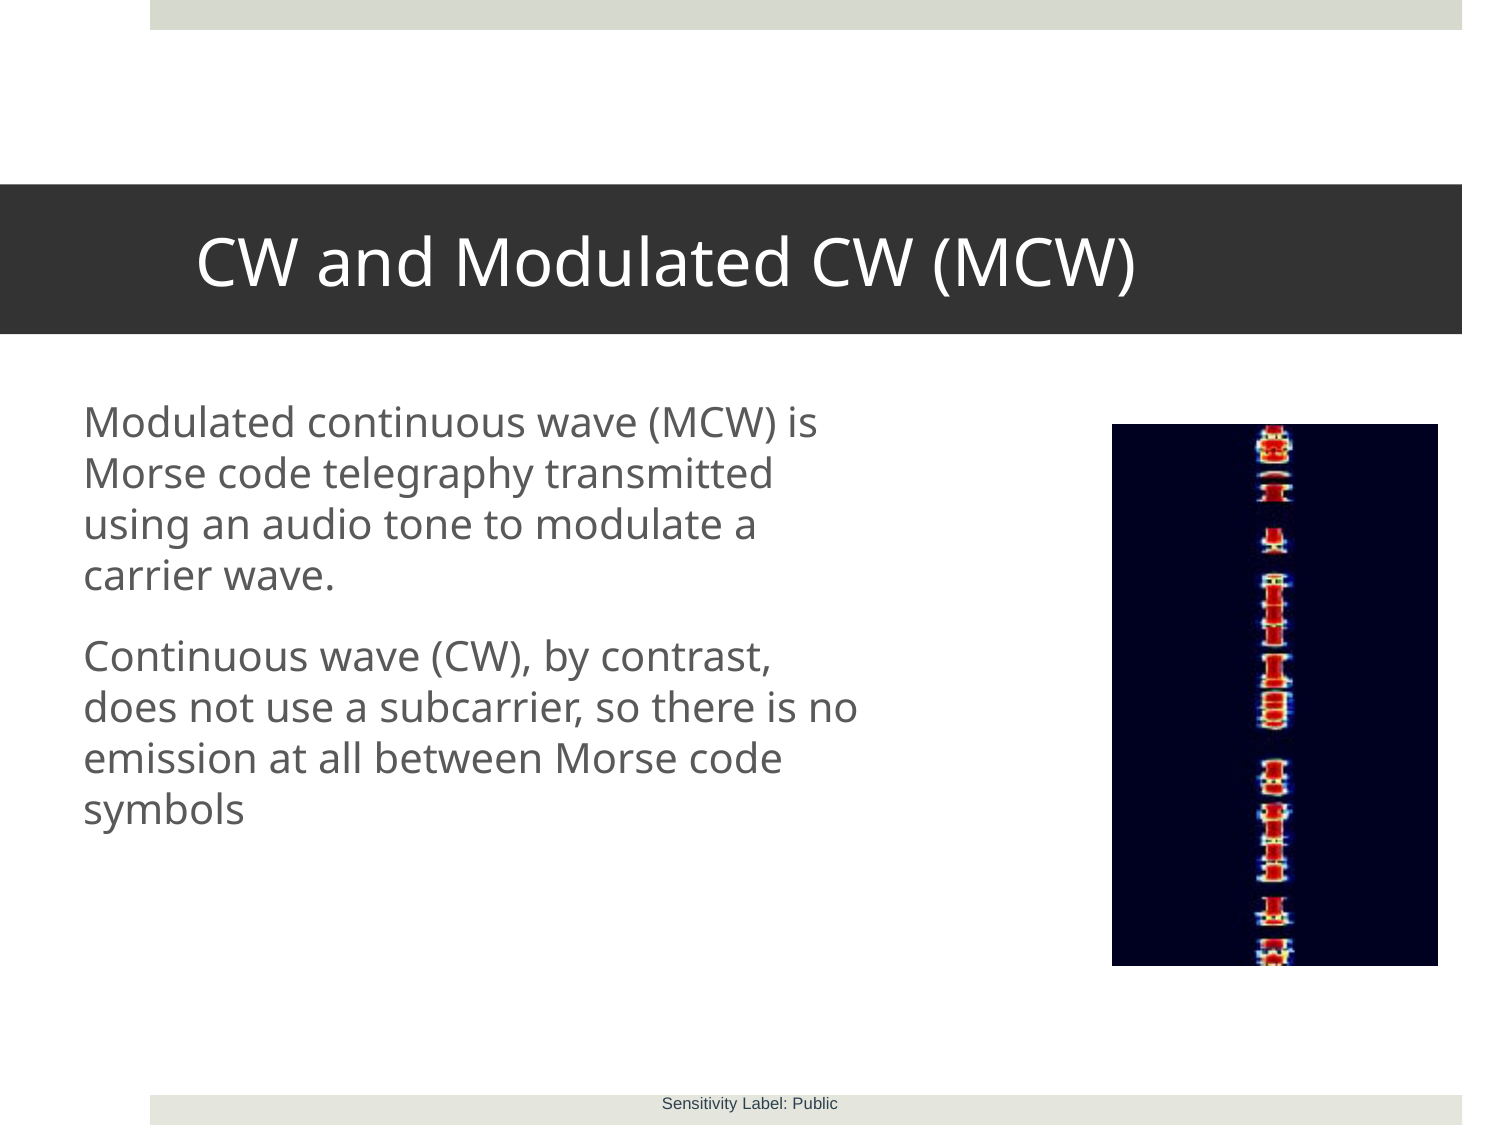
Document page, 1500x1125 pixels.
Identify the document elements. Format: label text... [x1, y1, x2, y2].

list Modulated continuous wave (MCW) is Morse code telegraphy transmitted using an audio tone to modulate a carrier wave. Continuous wave (CW), by contrast, does not use a subcarrier, so there is no emission at all between Morse code symbols [68, 387, 875, 990]
title CW and Modulated CW (MCW) [0, 184, 1462, 335]
picture [1112, 423, 1438, 966]
